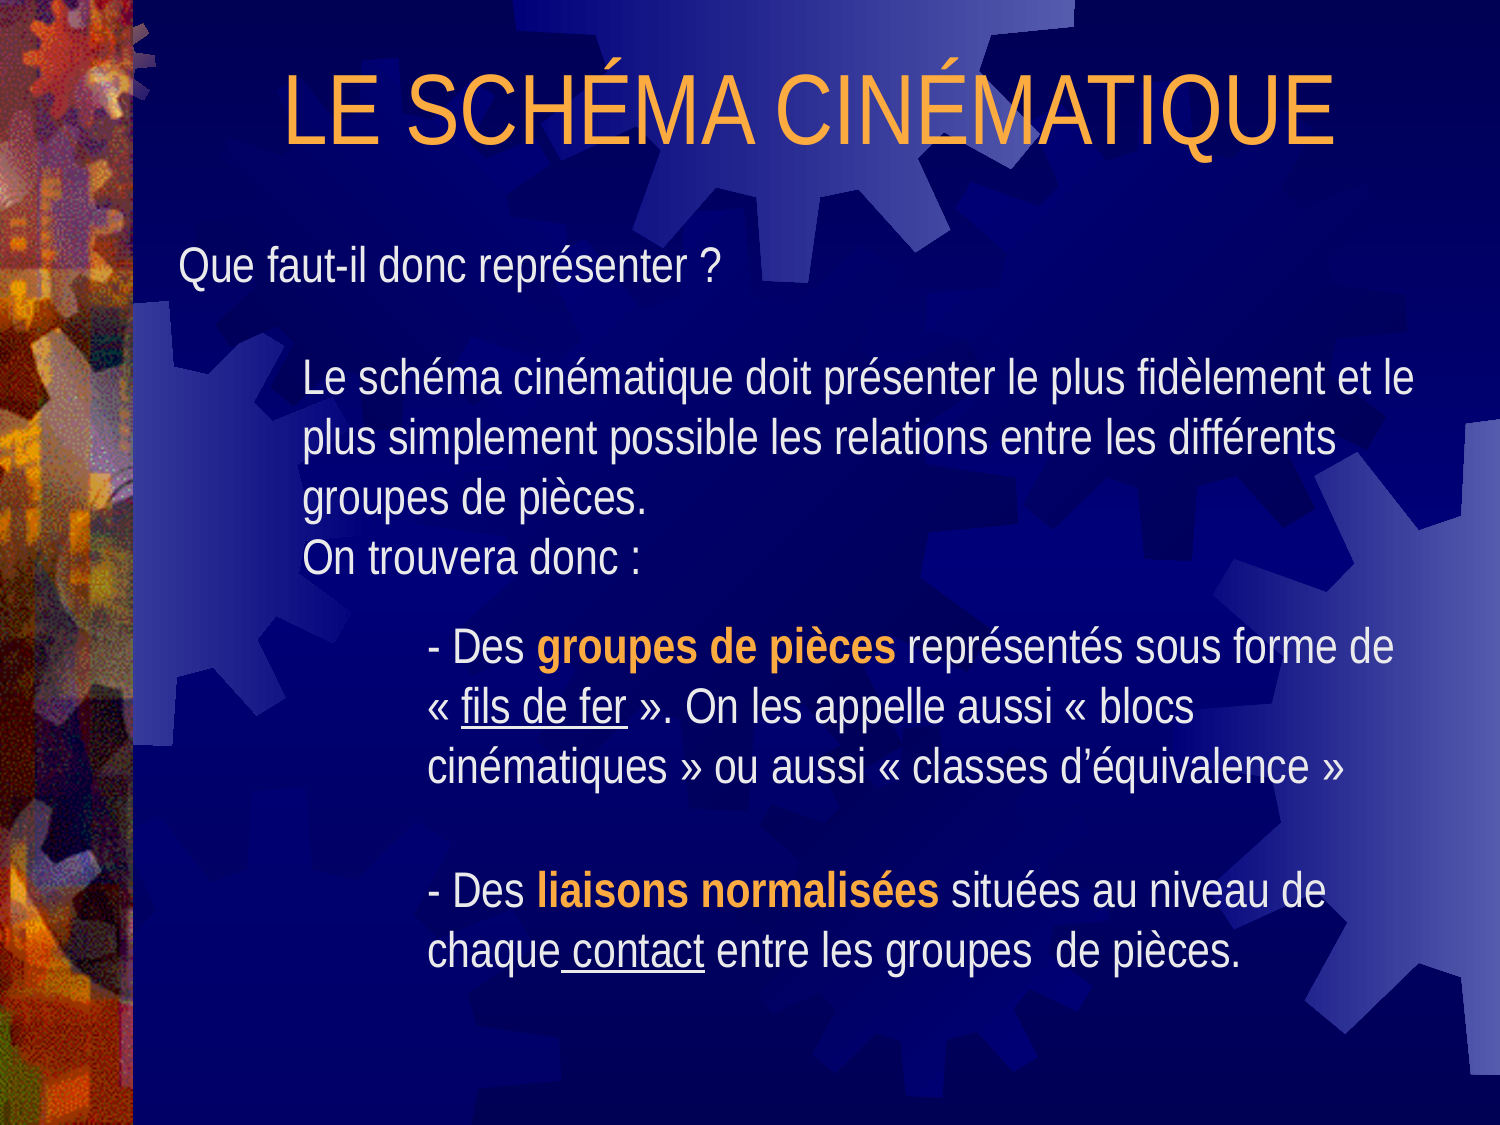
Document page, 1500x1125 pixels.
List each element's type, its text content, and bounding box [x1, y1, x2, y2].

text_box - Des groupes de pièces représentés sous forme de « fils de fer ». On les appelle aussi « blocs cinématiques » ou aussi « classes d’équivalence » [412, 606, 1463, 801]
text_box LE SCHÉMA CINÉMATIQUE [267, 37, 1365, 173]
text_box Le schéma cinématique doit présenter le plus fidèlement et le plus simplement possible les relations entre les différents groupes de pièces. On trouvera donc : [287, 337, 1500, 593]
text_box Que faut-il donc représenter ? [163, 224, 739, 300]
text_box - Des liaisons normalisées situées au niveau de chaque contact entre les groupes de pièces. [412, 849, 1441, 985]
picture [0, 0, 133, 1125]
